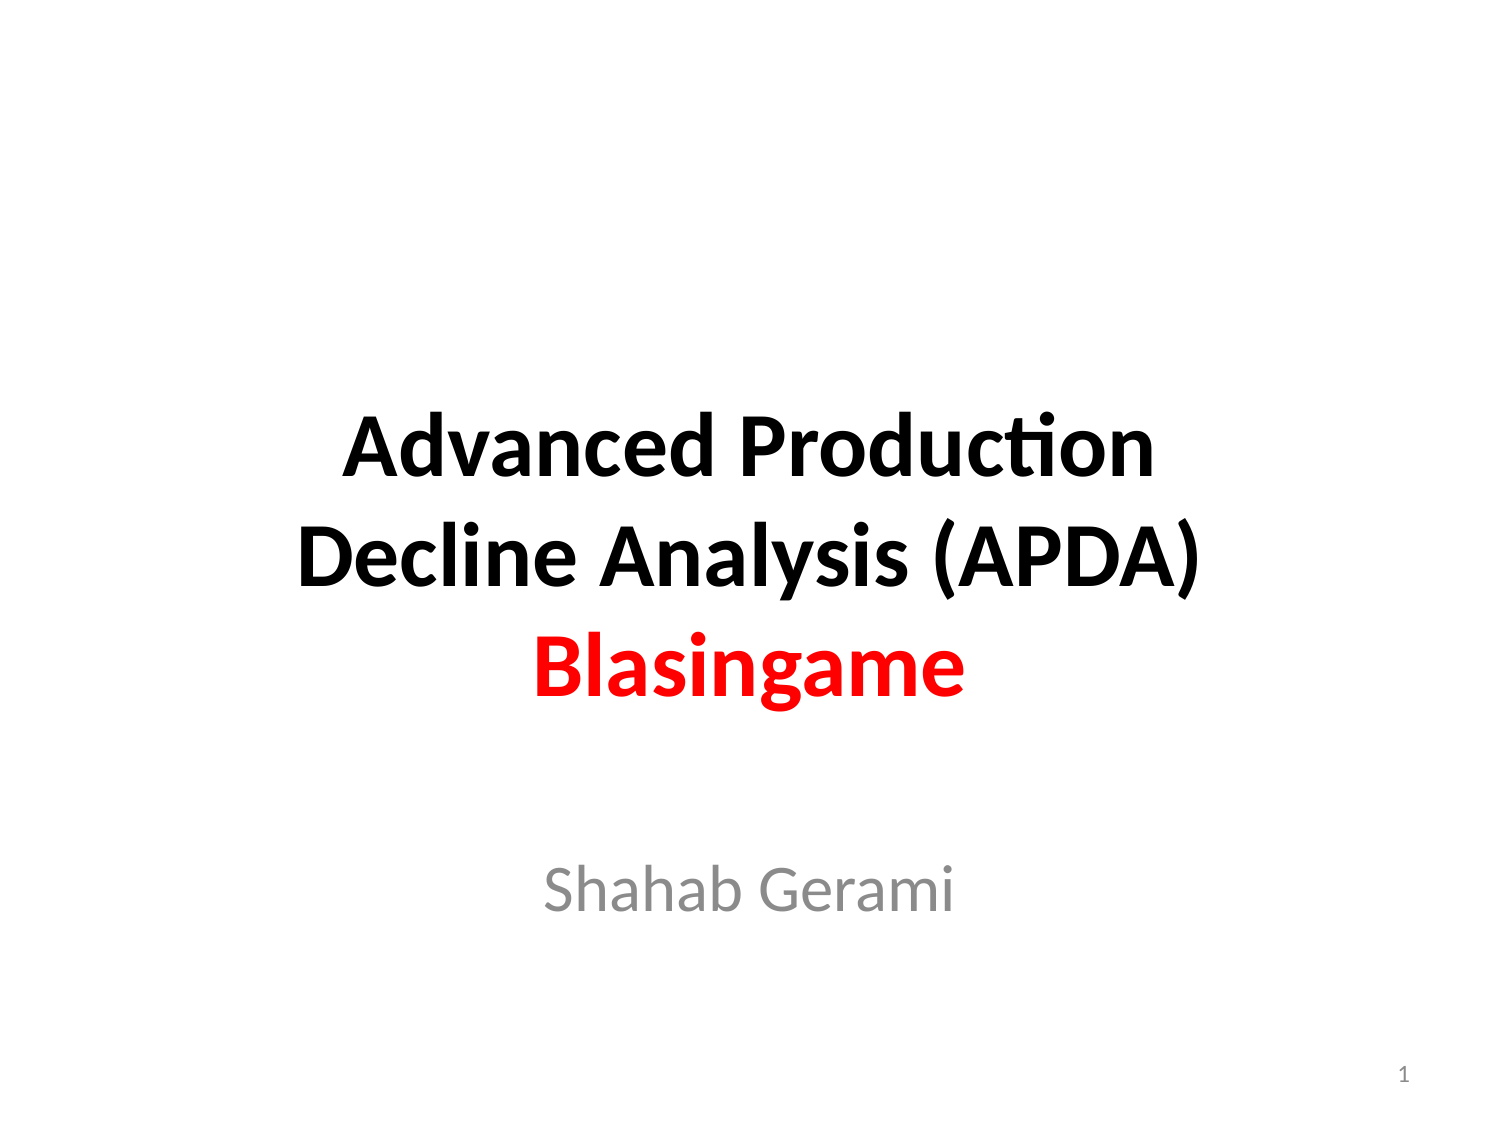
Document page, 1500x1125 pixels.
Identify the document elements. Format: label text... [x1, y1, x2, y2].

subtitle Shahab Gerami [225, 837, 1275, 950]
slide_number 1 [1074, 1042, 1425, 1103]
title Advanced Production Decline Analysis (APDA) Blasingame [112, 349, 1388, 750]
